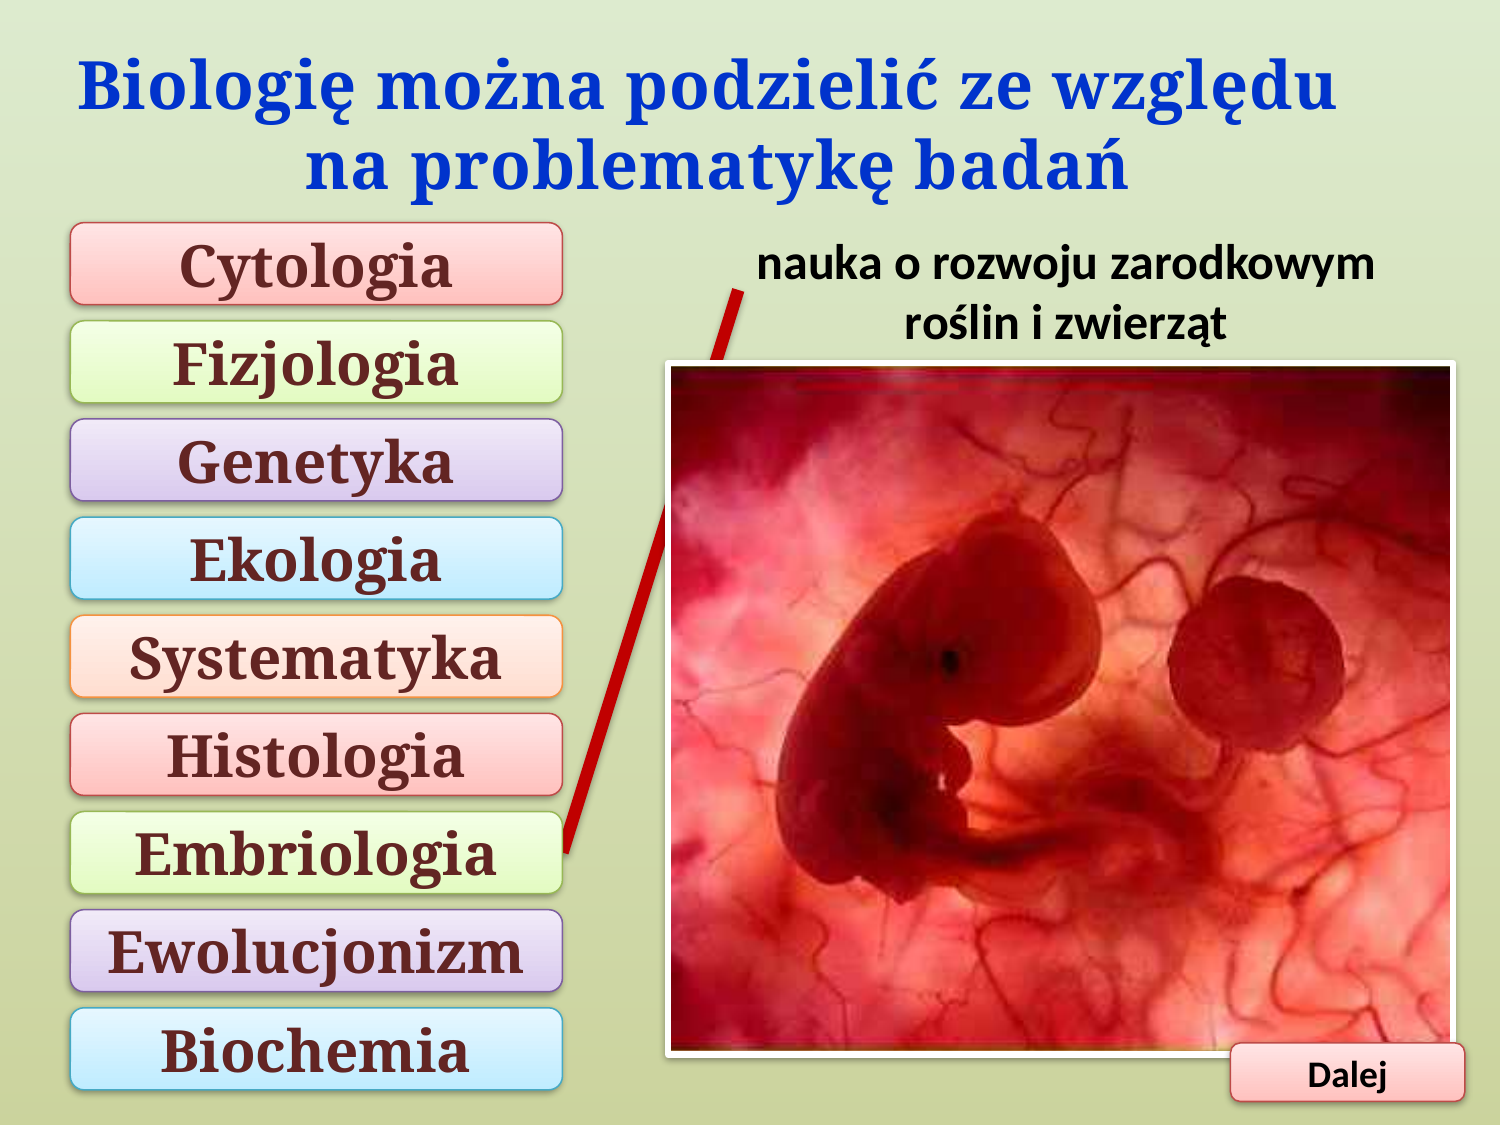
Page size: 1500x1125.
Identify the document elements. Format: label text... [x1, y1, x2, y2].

text_box Cytologia [69, 221, 564, 306]
text_box Genetyka [69, 418, 557, 502]
text_box Systematyka [69, 614, 557, 699]
text_box Biochemia [69, 1007, 564, 1091]
text_box nauka o rozwoju zarodkowym roślin i zwierząt [738, 222, 1395, 358]
footer Autor: Elżbieta Jarębska [512, 1042, 988, 1103]
text_box Embriologia [69, 810, 564, 895]
text_box Ewolucjonizm [69, 908, 564, 993]
text_box Dalej [1229, 1042, 1466, 1103]
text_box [562, 290, 739, 853]
text_box Biologię można podzielić ze względu na problematykę badań [61, 35, 1375, 210]
text_box Histologia [69, 712, 557, 797]
text_box [665, 360, 1456, 1058]
text_box Ekologia [69, 516, 557, 600]
text_box Fizjologia [69, 319, 557, 404]
